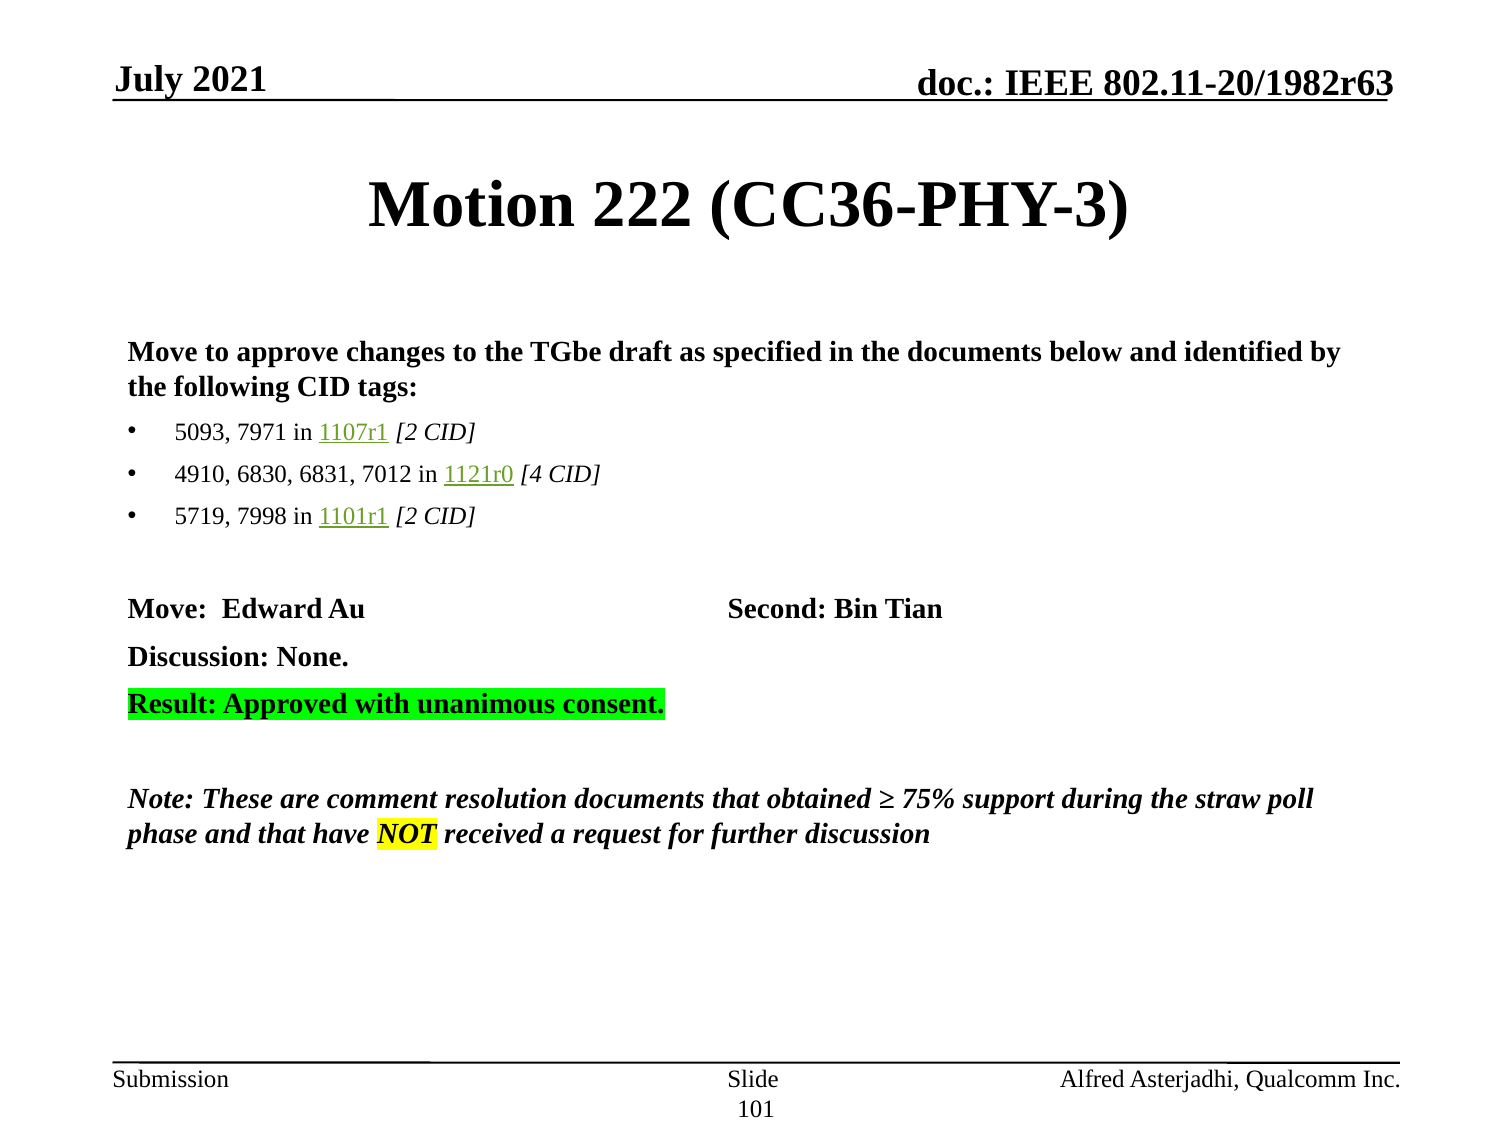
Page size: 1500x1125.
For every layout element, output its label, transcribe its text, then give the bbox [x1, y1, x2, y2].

footer Alfred Asterjadhi, Qualcomm Inc. [878, 1061, 1402, 1093]
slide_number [114, 54, 423, 100]
list Move to approve changes to the TGbe draft as specified in the documents below and identified by the following CID tags: 5093, 7971 in 1107r1 [2 CID] 4910, 6830, 6831, 7012 in 1121r0 [4 CID] 5719, 7998 in 1101r1 [2 CID] Move: Edward Au Second: Bin Tian Discussion: None. Result: Approved with unanimous consent. Note: These are comment resolution documents that obtained ≥ 75% support during the straw poll phase and that have NOT received a request for further discussion [112, 324, 1388, 1063]
title Motion 222 (CC36-PHY-3) [112, 112, 1388, 288]
slide_number Slide 101 [712, 1061, 800, 1123]
